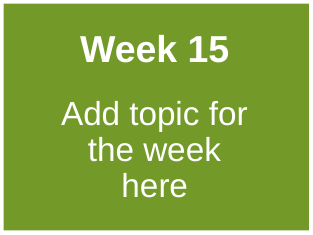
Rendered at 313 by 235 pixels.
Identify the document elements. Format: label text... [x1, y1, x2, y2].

text_box [3, 3, 310, 231]
text_box Add topic for the week here [23, 89, 286, 212]
text_box Week 15 [64, 17, 245, 78]
